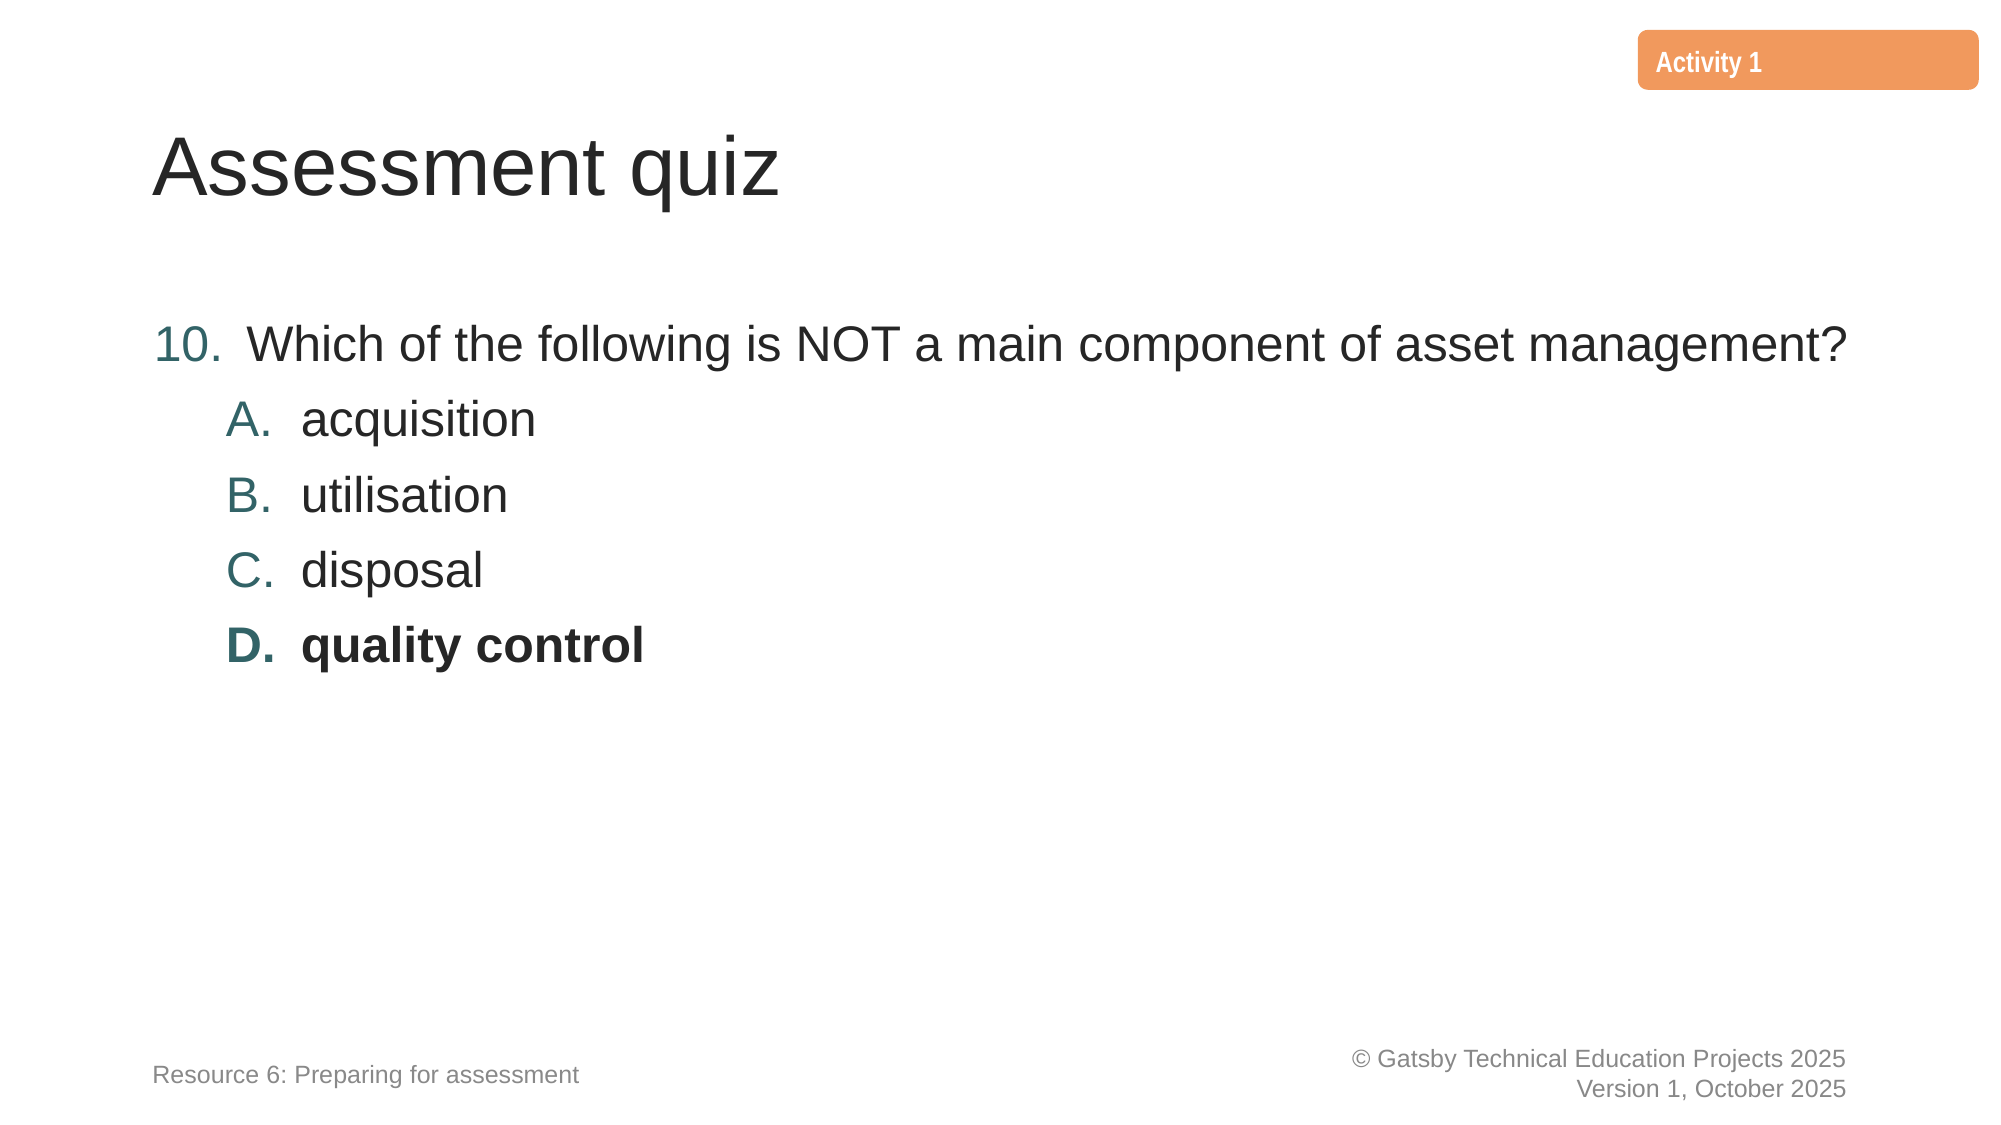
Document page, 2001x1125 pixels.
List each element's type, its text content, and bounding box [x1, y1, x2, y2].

title Assessment quiz [137, 59, 1863, 278]
text_box Activity 1 [1637, 29, 1979, 90]
list Resource 6: Preparing for assessment [137, 1042, 829, 1103]
text_box Which of the following is NOT a main component of asset management? acquisition utilisation disposal quality control [137, 299, 1881, 1014]
